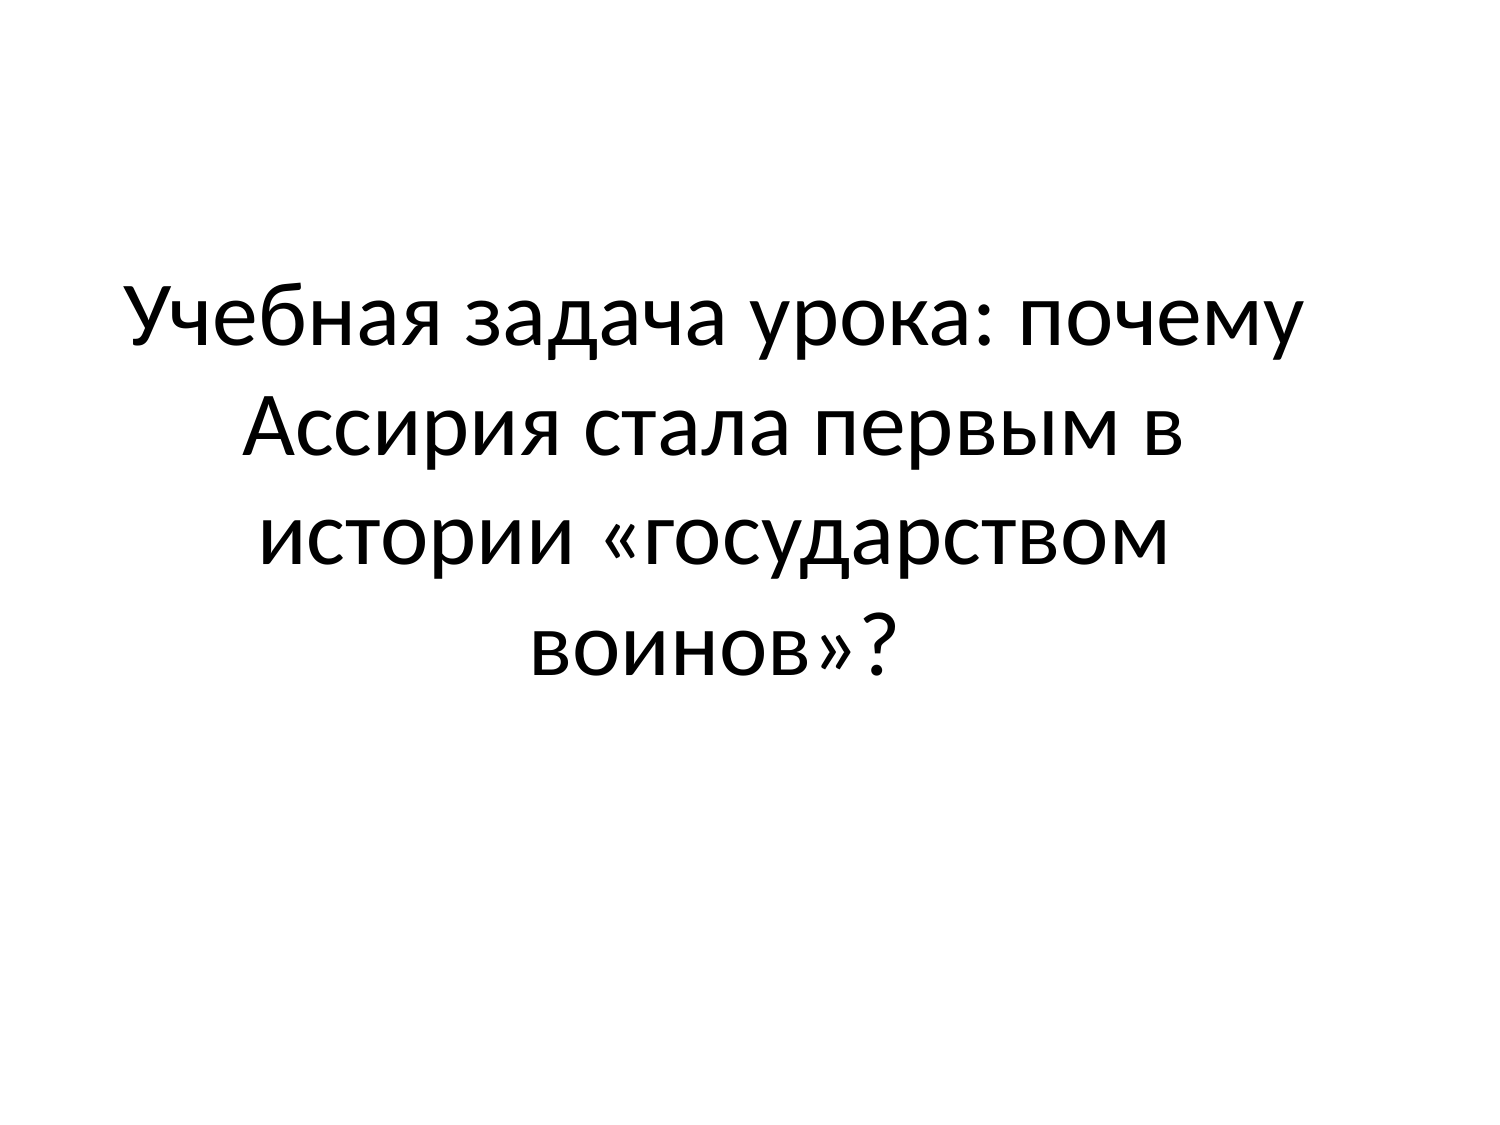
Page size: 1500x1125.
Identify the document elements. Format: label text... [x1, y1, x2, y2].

text_box Учебная задача урока: почему Ассирия стала первым в истории «государством воинов»? [82, 246, 1348, 701]
